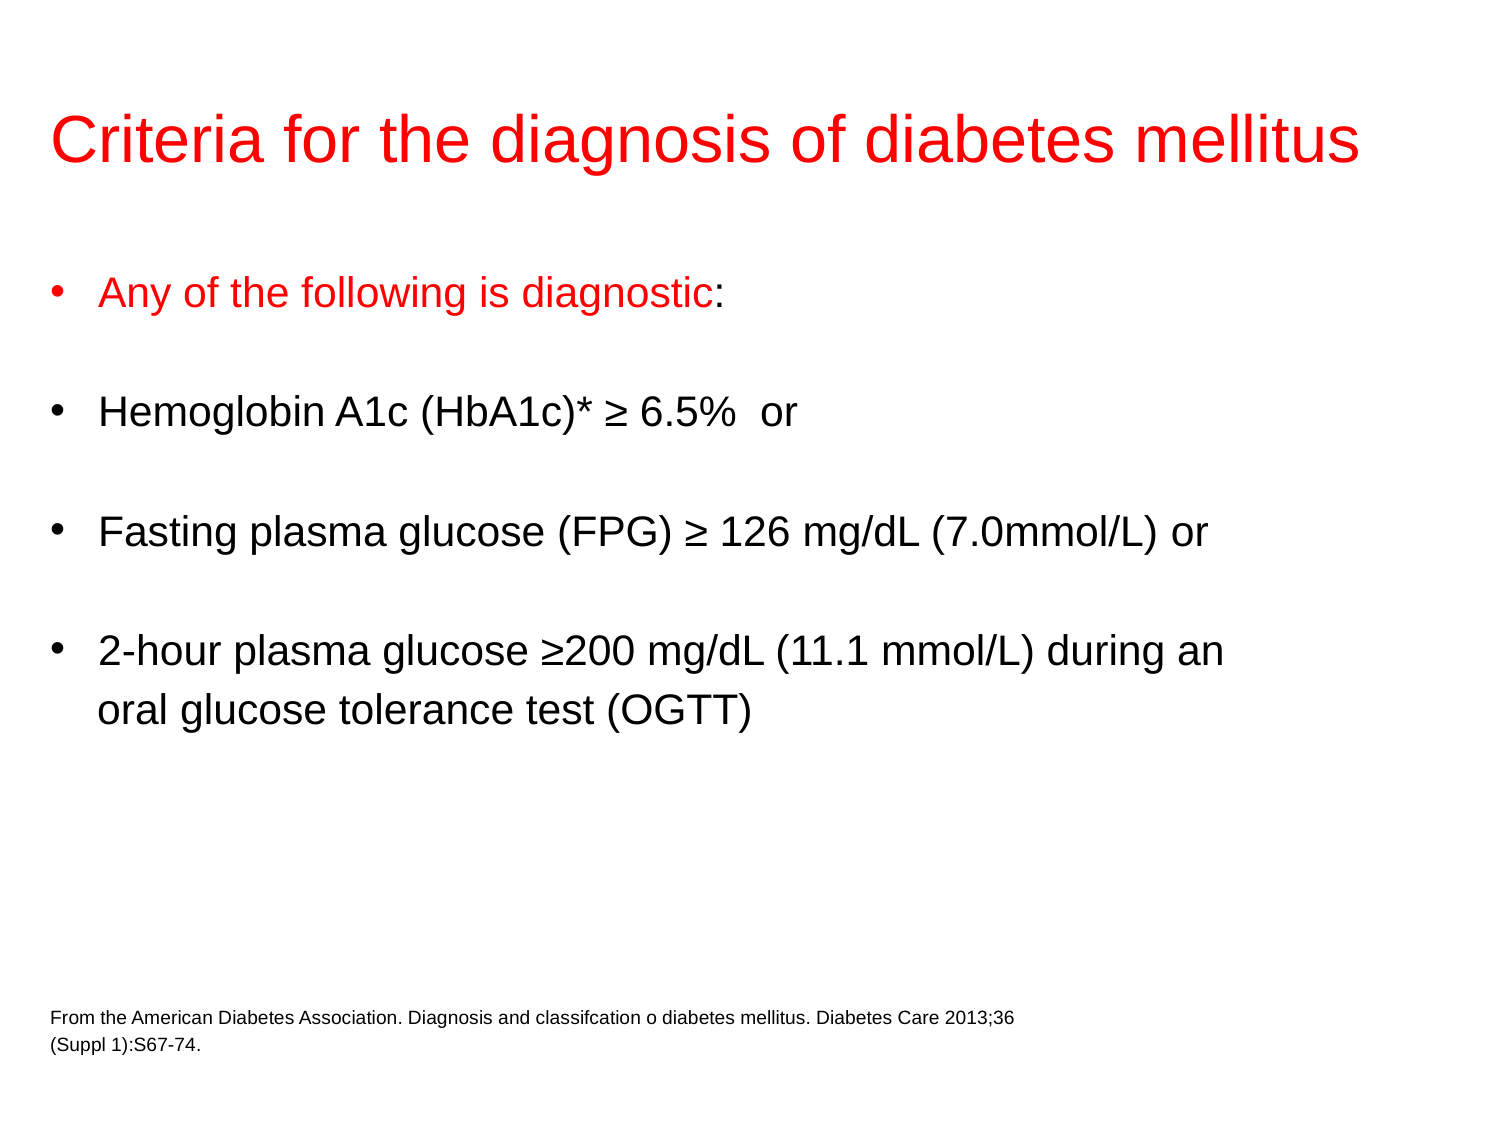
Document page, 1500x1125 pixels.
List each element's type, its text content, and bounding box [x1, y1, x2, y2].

list Any of the following is diagnostic: Hemoglobin A1c (HbA1c)* ≥ 6.5% or Fasting plasma glucose (FPG) ≥ 126 mg/dL (7.0mmol/L) or 2-hour plasma glucose ≥200 mg/dL (11.1 mmol/L) during an oral glucose tolerance test (OGTT) From the American Diabetes Association. Diagnosis and classifcation o diabetes mellitus. Diabetes Care 2013;36 (Suppl 1):S67-74. [35, 257, 1500, 1074]
title Criteria for the diagnosis of diabetes mellitus [35, 82, 1500, 257]
